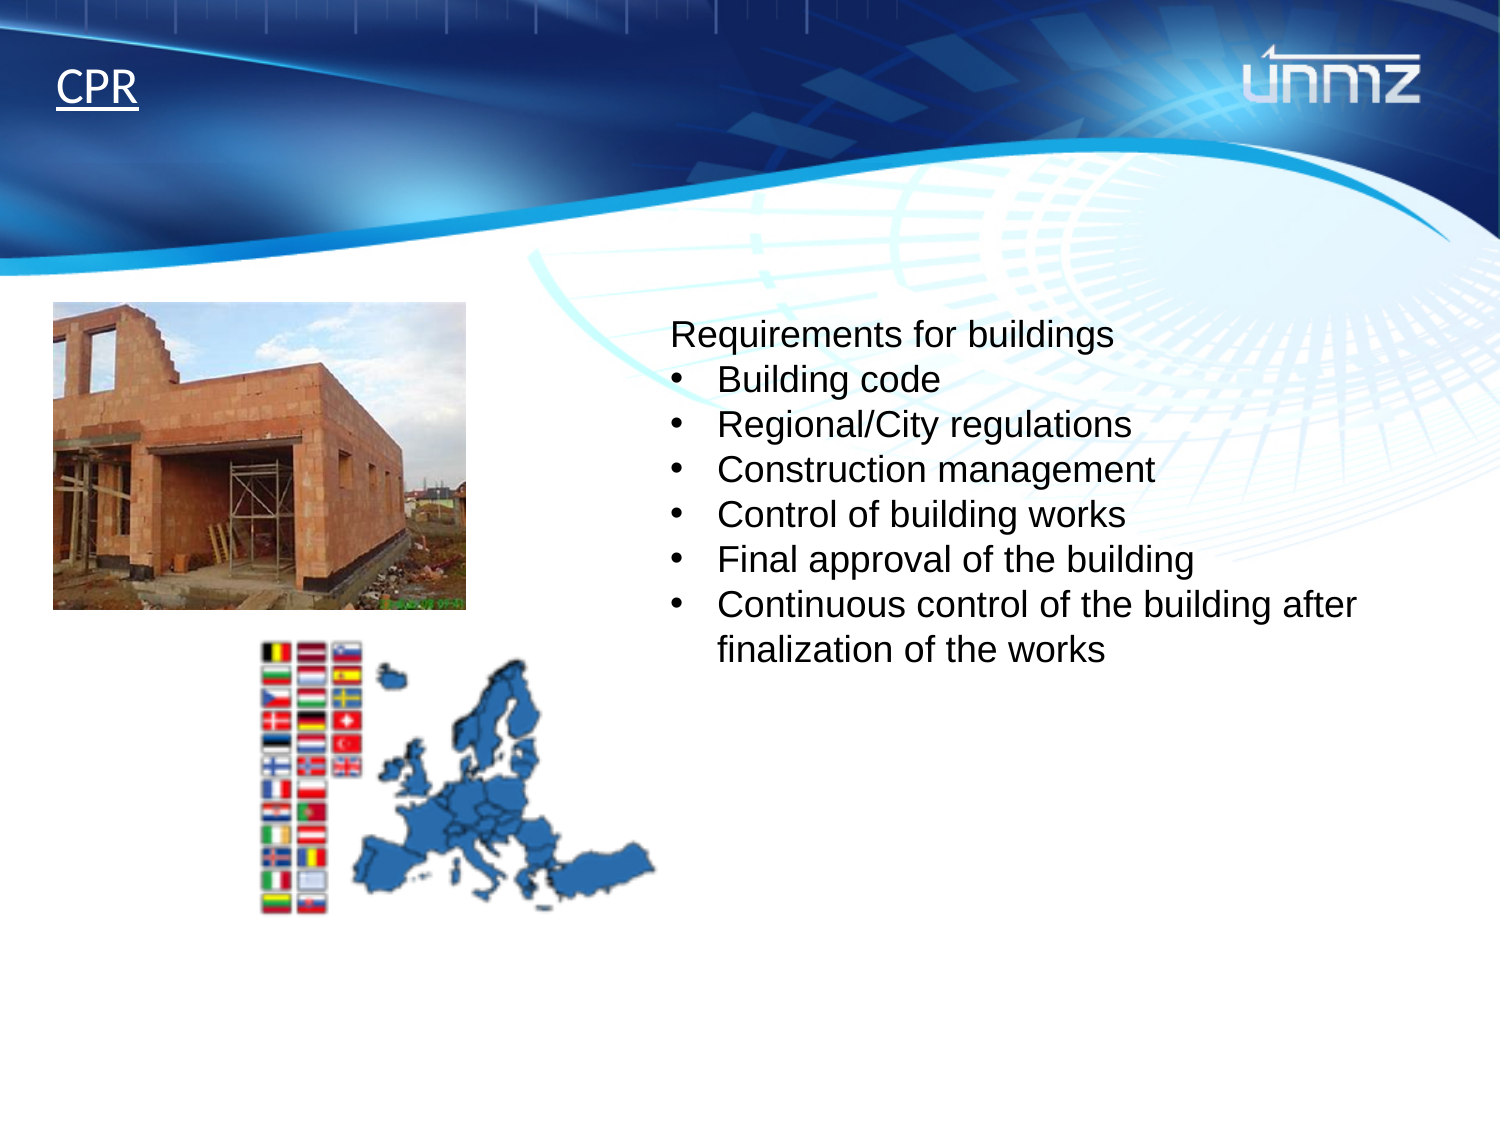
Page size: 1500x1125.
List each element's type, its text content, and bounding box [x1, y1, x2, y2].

picture [0, 0, 1500, 1125]
title CPR [41, 44, 1223, 232]
text_box Requirements for buildings Building code Regional/City regulations Construction management Control of building works Final approval of the building Continuous control of the building after finalization of the works [655, 302, 1400, 768]
